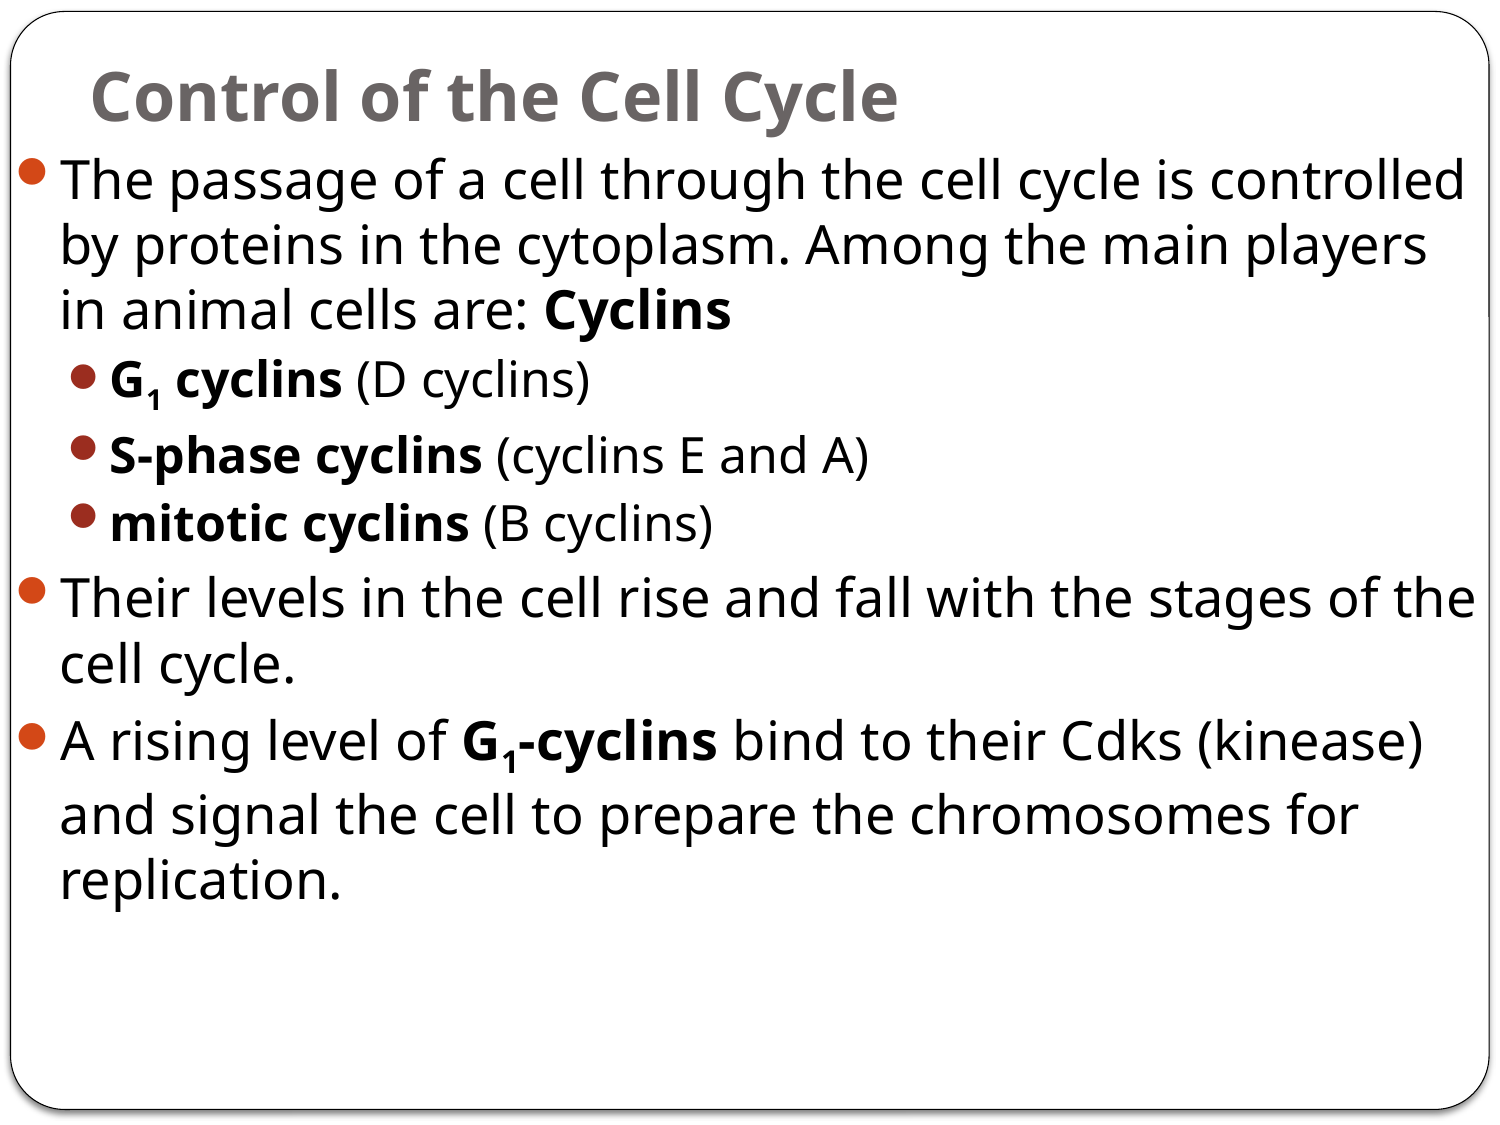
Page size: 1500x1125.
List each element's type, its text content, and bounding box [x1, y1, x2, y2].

list The passage of a cell through the cell cycle is controlled by proteins in the cytoplasm. Among the main players in animal cells are: Cyclins G1 cyclins (D cyclins) S-phase cyclins (cyclins E and A) mitotic cyclins (B cyclins) Their levels in the cell rise and fall with the stages of the cell cycle. A rising level of G1-cyclins bind to their Cdks (kinease) and signal the cell to prepare the chromosomes for replication. [0, 137, 1500, 1125]
title Control of the Cell Cycle [75, 45, 1425, 137]
